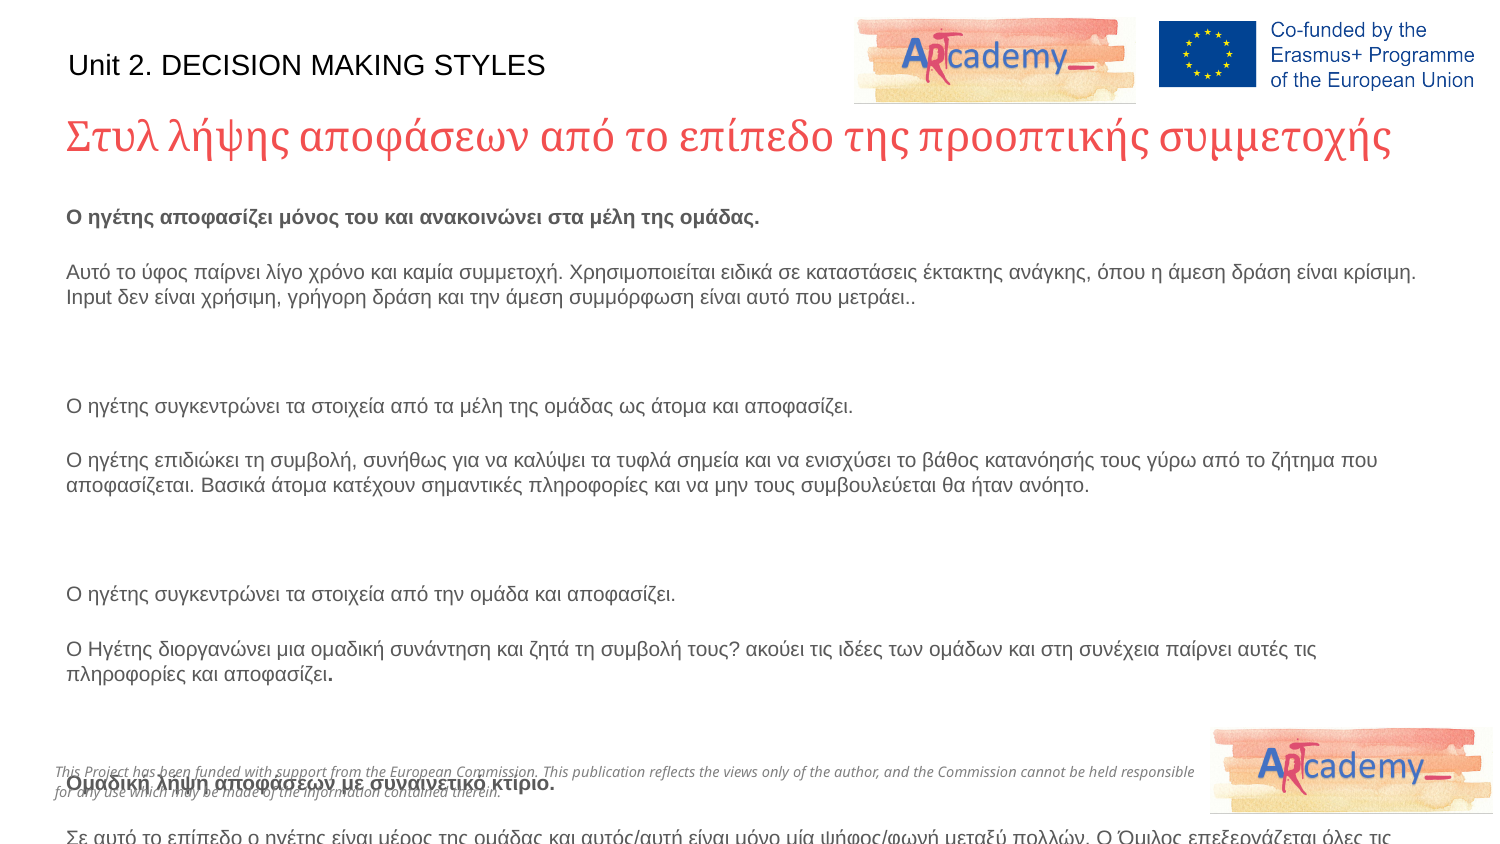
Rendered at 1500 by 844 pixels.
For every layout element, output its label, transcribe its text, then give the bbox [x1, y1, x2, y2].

list Ο ηγέτης αποφασίζει μόνος του και ανακοινώνει στα μέλη της ομάδας. Αυτό το ύφος παίρνει λίγο χρόνο και καμία συμμετοχή. Χρησιμοποιείται ειδικά σε καταστάσεις έκτακτης ανάγκης, όπου η άμεση δράση είναι κρίσιμη. Input δεν είναι χρήσιμη, γρήγορη δράση και την άμεση συμμόρφωση είναι αυτό που μετράει.. Ο ηγέτης συγκεντρώνει τα στοιχεία από τα μέλη της ομάδας ως άτομα και αποφασίζει. Ο ηγέτης επιδιώκει τη συμβολή, συνήθως για να καλύψει τα τυφλά σημεία και να ενισχύσει το βάθος κατανόησής τους γύρω από το ζήτημα που αποφασίζεται. Βασικά άτομα κατέχουν σημαντικές πληροφορίες και να μην τους συμβουλεύεται θα ήταν ανόητο. Ο ηγέτης συγκεντρώνει τα στοιχεία από την ομάδα και αποφασίζει. Ο Ηγέτης διοργανώνει μια ομαδική συνάντηση και ζητά τη συμβολή τους? ακούει τις ιδέες των ομάδων και στη συνέχεια παίρνει αυτές τις πληροφορίες και αποφασίζει. Ομαδική λήψη αποφάσεων με συναινετικό κτίριο. Σε αυτό το επίπεδο ο ηγέτης είναι μέρος της ομάδας και αυτός/αυτή είναι μόνο μία ψήφος/φωνή μεταξύ πολλών. Ο Όμιλος επεξεργάζεται όλες τις σχετικές πληροφορίες, θέτει σε κίνδυνο τις θέσεις μέχρι να συμφωνήσουν όλοι. Ο ηγέτης αναθέτει τη λήψη αποφάσεων με κριτήρια/περιορισμούς στην ομάδα. Ο ηγέτης εκχωρεί πλήρως την απόφαση στην ομάδα και δεν αποτελεί μέρος των συζητήσεων για τη λήψη αποφάσεων. Αυτό το επίπεδο απαιτεί από τον ηγέτη να είναι πολύ σαφής με την ομάδα ως προς το ποια είναι τα κριτήρια/περιορισμούς που πρέπει να πληρούνται για την απόφασή τους να είναι σε θέση να προχωρήσουμε προς τα εμπρός. [51, 189, 1449, 750]
picture [854, 0, 1137, 134]
text_box Unit 2. DECISION MAKING STYLES [53, 39, 770, 89]
picture [1158, 21, 1474, 91]
title Στυλ λήψης αποφάσεων από το επίπεδο της προοπτικής συμμετοχής [51, 94, 1449, 189]
text_box This Project has been funded with support from the European Commission. This publication reflects the views only of the author, and the Commission cannot be held responsible for any use which may be made of the information contained therein. [39, 754, 1205, 799]
picture [1210, 709, 1493, 844]
